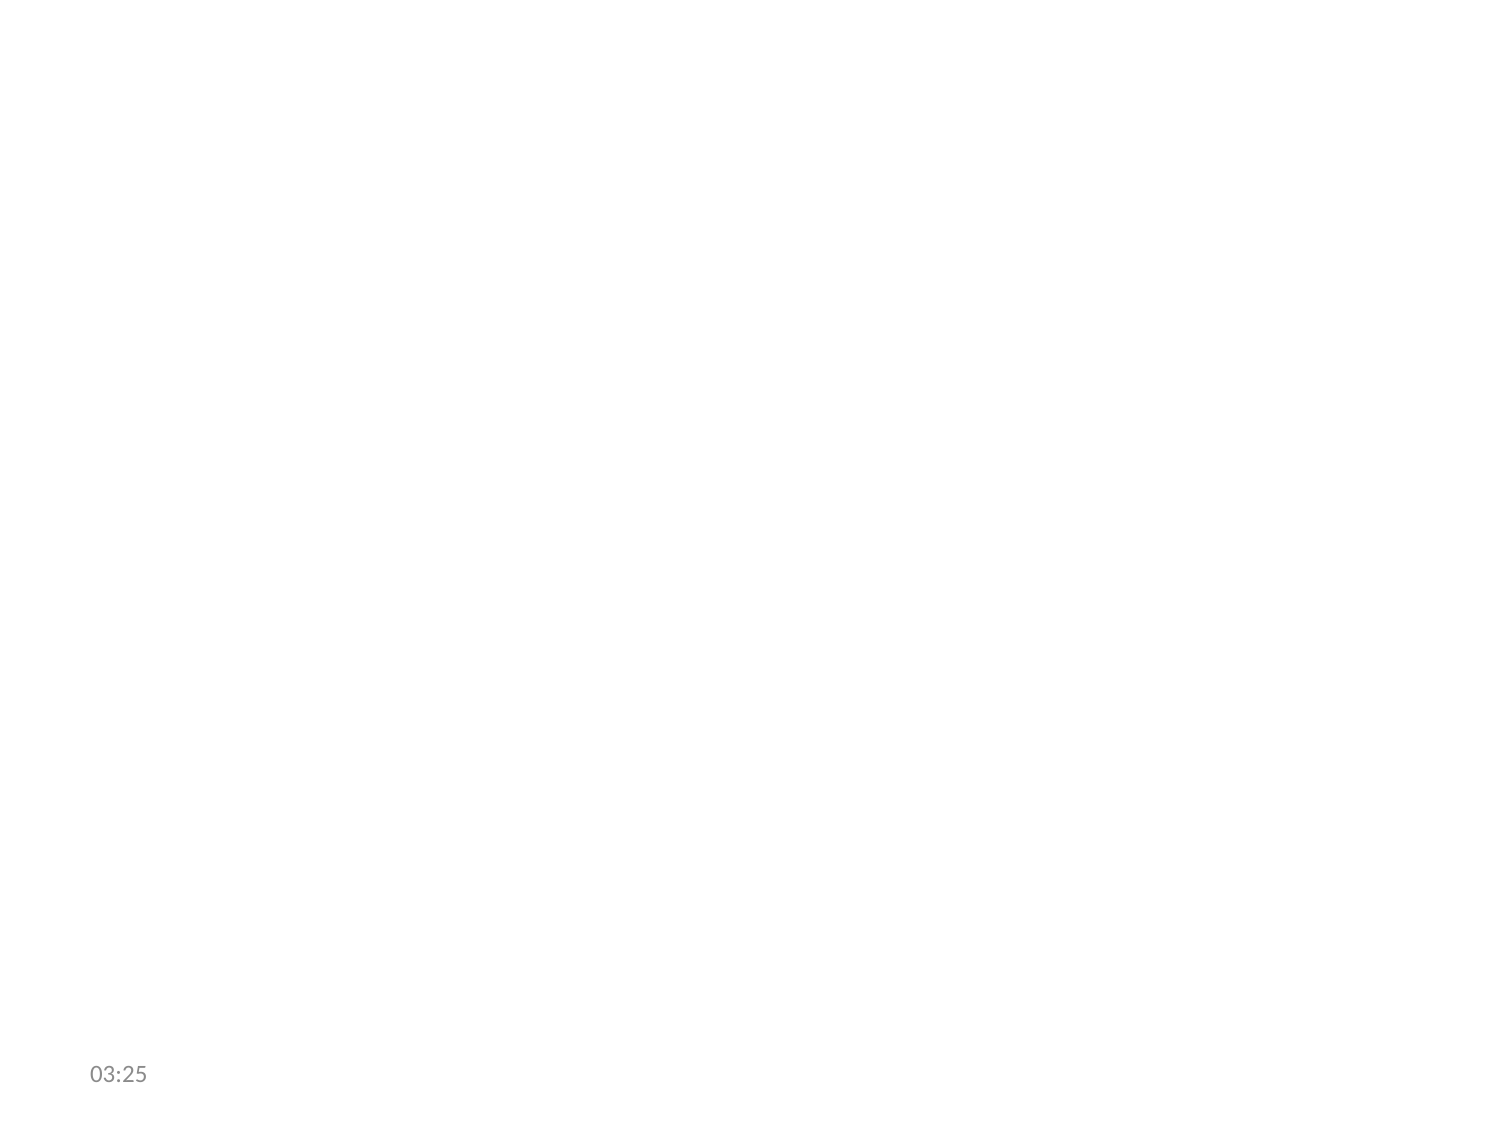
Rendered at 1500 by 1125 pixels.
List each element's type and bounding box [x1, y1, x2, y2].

slide_number [75, 1042, 425, 1103]
